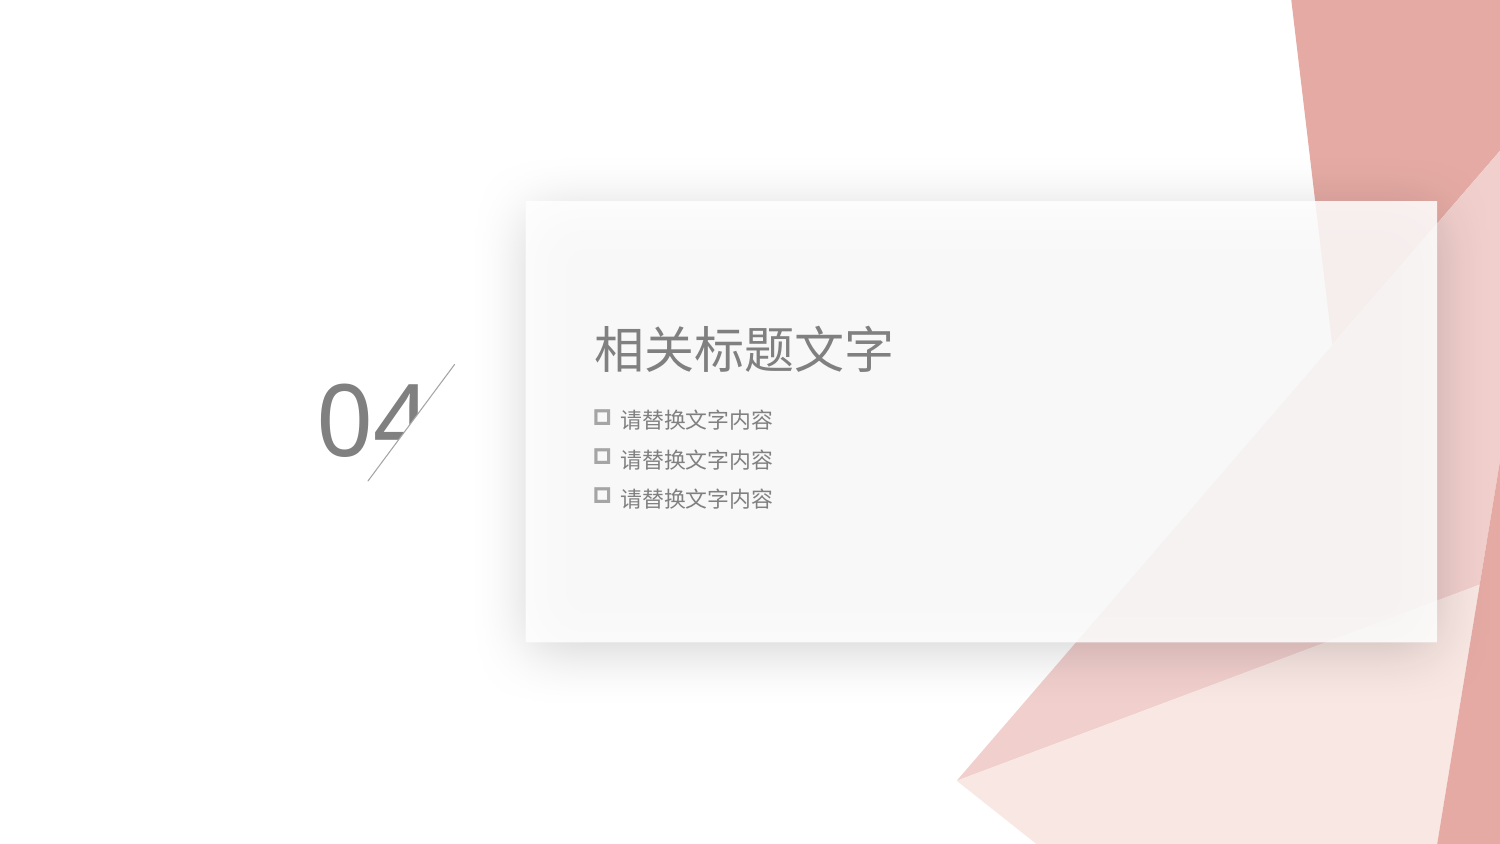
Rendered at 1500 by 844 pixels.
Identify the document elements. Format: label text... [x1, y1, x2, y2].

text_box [367, 364, 455, 482]
text_box 相关标题文字 [579, 310, 910, 386]
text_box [956, 0, 1500, 844]
text_box [524, 200, 956, 643]
text_box 04 [302, 348, 450, 484]
text_box 请替换文字内容 请替换文字内容 请替换文字内容 [578, 386, 953, 520]
